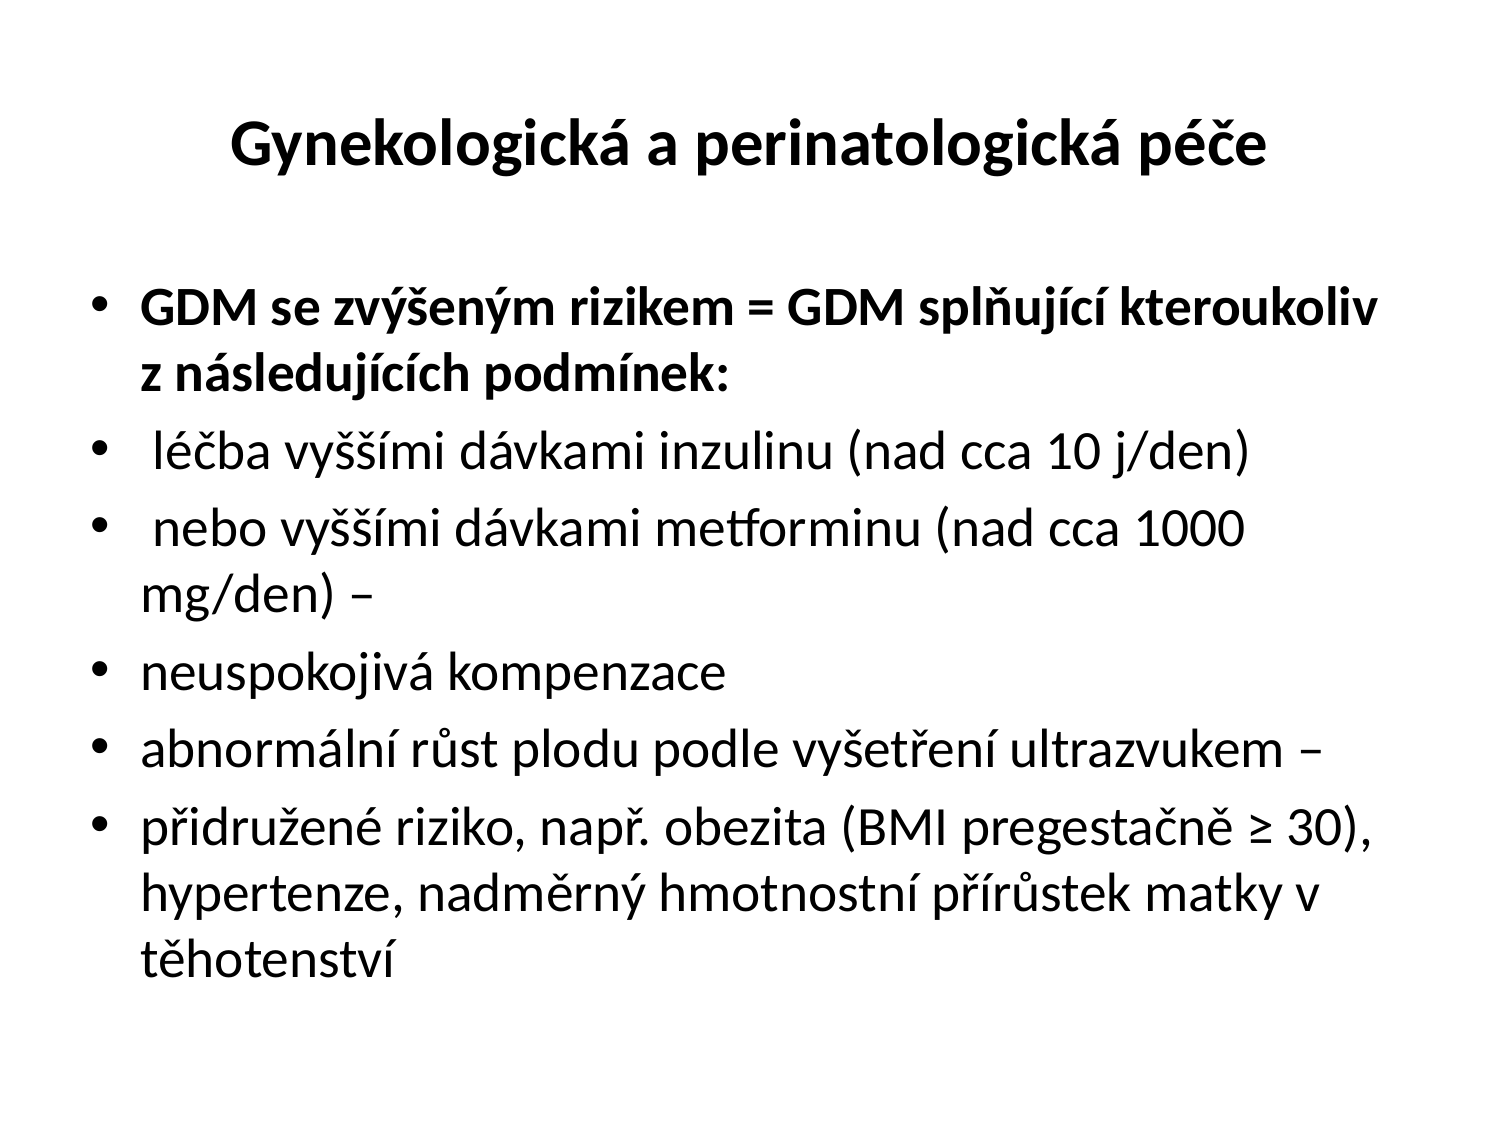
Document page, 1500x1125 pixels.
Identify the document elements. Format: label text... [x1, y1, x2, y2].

title Gynekologická a perinatologická péče [75, 45, 1425, 233]
list GDM se zvýšeným rizikem = GDM splňující kteroukoliv z následujících podmínek: léčba vyššími dávkami inzulinu (nad cca 10 j/den) nebo vyššími dávkami metforminu (nad cca 1000 mg/den) – neuspokojivá kompenzace abnormální růst plodu podle vyšetření ultrazvukem – přidružené riziko, např. obezita (BMI pregestačně ≥ 30), hypertenze, nadměrný hmotnostní přírůstek matky v těhotenství [75, 262, 1425, 1005]
